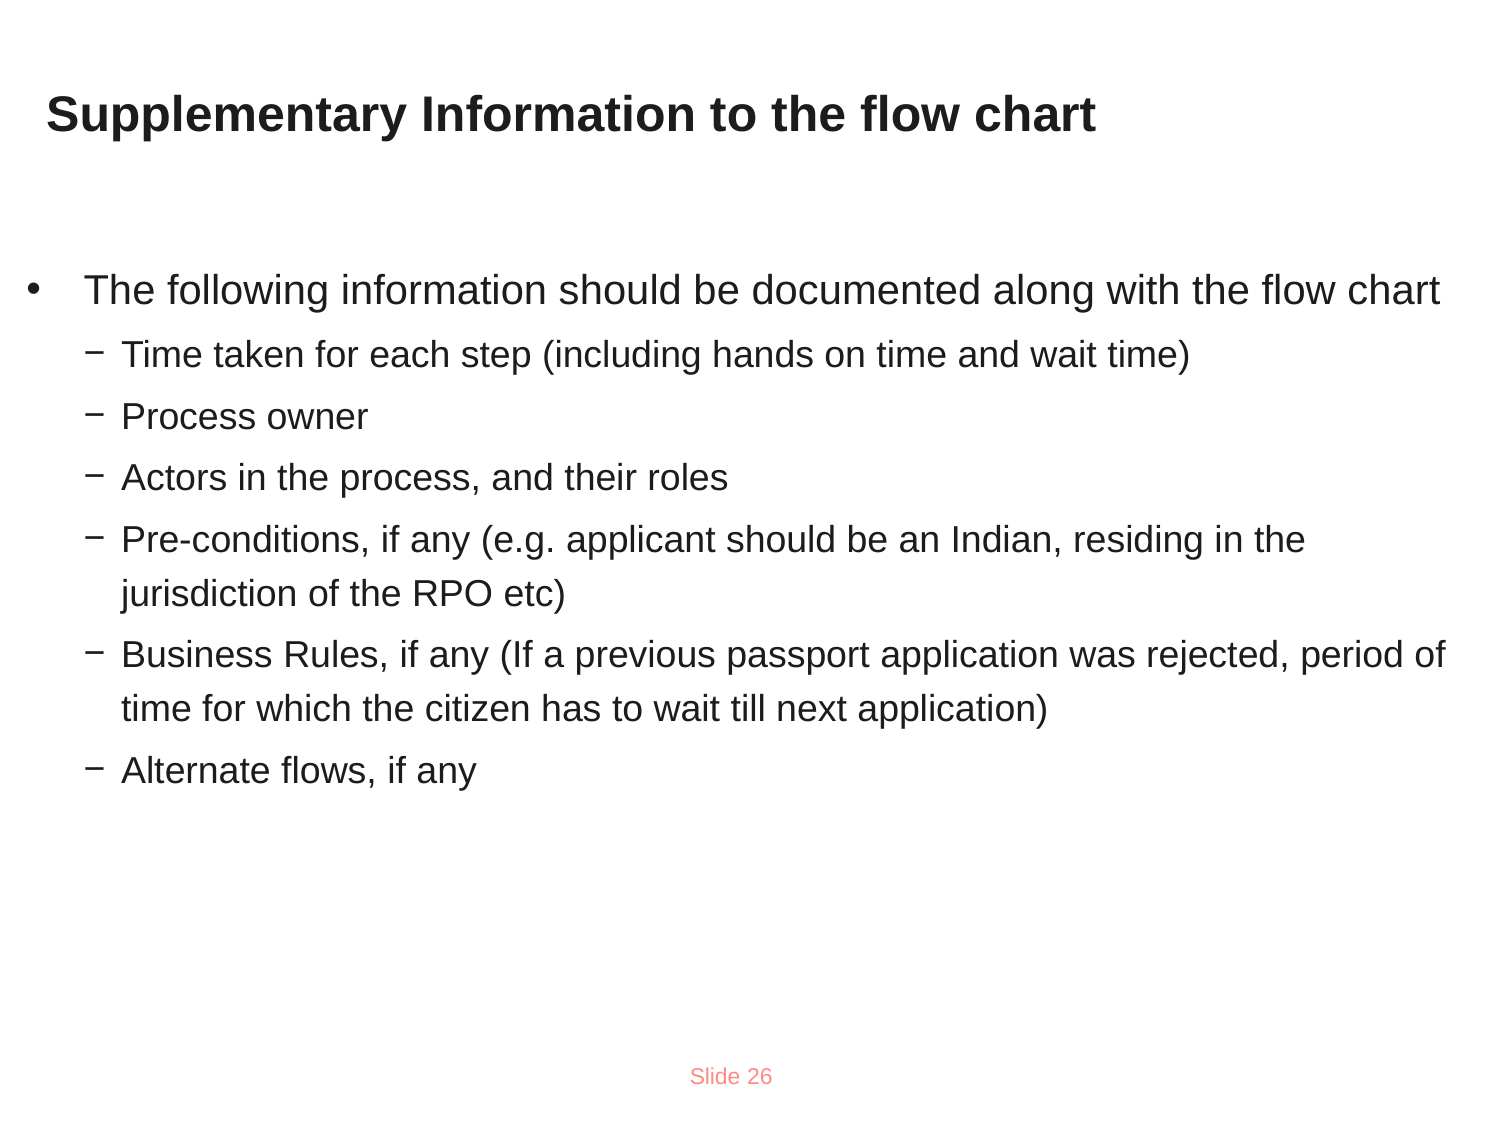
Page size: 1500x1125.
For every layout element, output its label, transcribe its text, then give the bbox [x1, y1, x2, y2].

title Supplementary Information to the flow chart [46, 81, 1492, 206]
list The following information should be documented along with the flow chart Time taken for each step (including hands on time and wait time) Process owner Actors in the process, and their roles Pre-conditions, if any (e.g. applicant should be an Indian, residing in the jurisdiction of the RPO etc) Business Rules, if any (If a previous passport application was rejected, period of time for which the citizen has to wait till next application) Alternate flows, if any [26, 252, 1474, 999]
